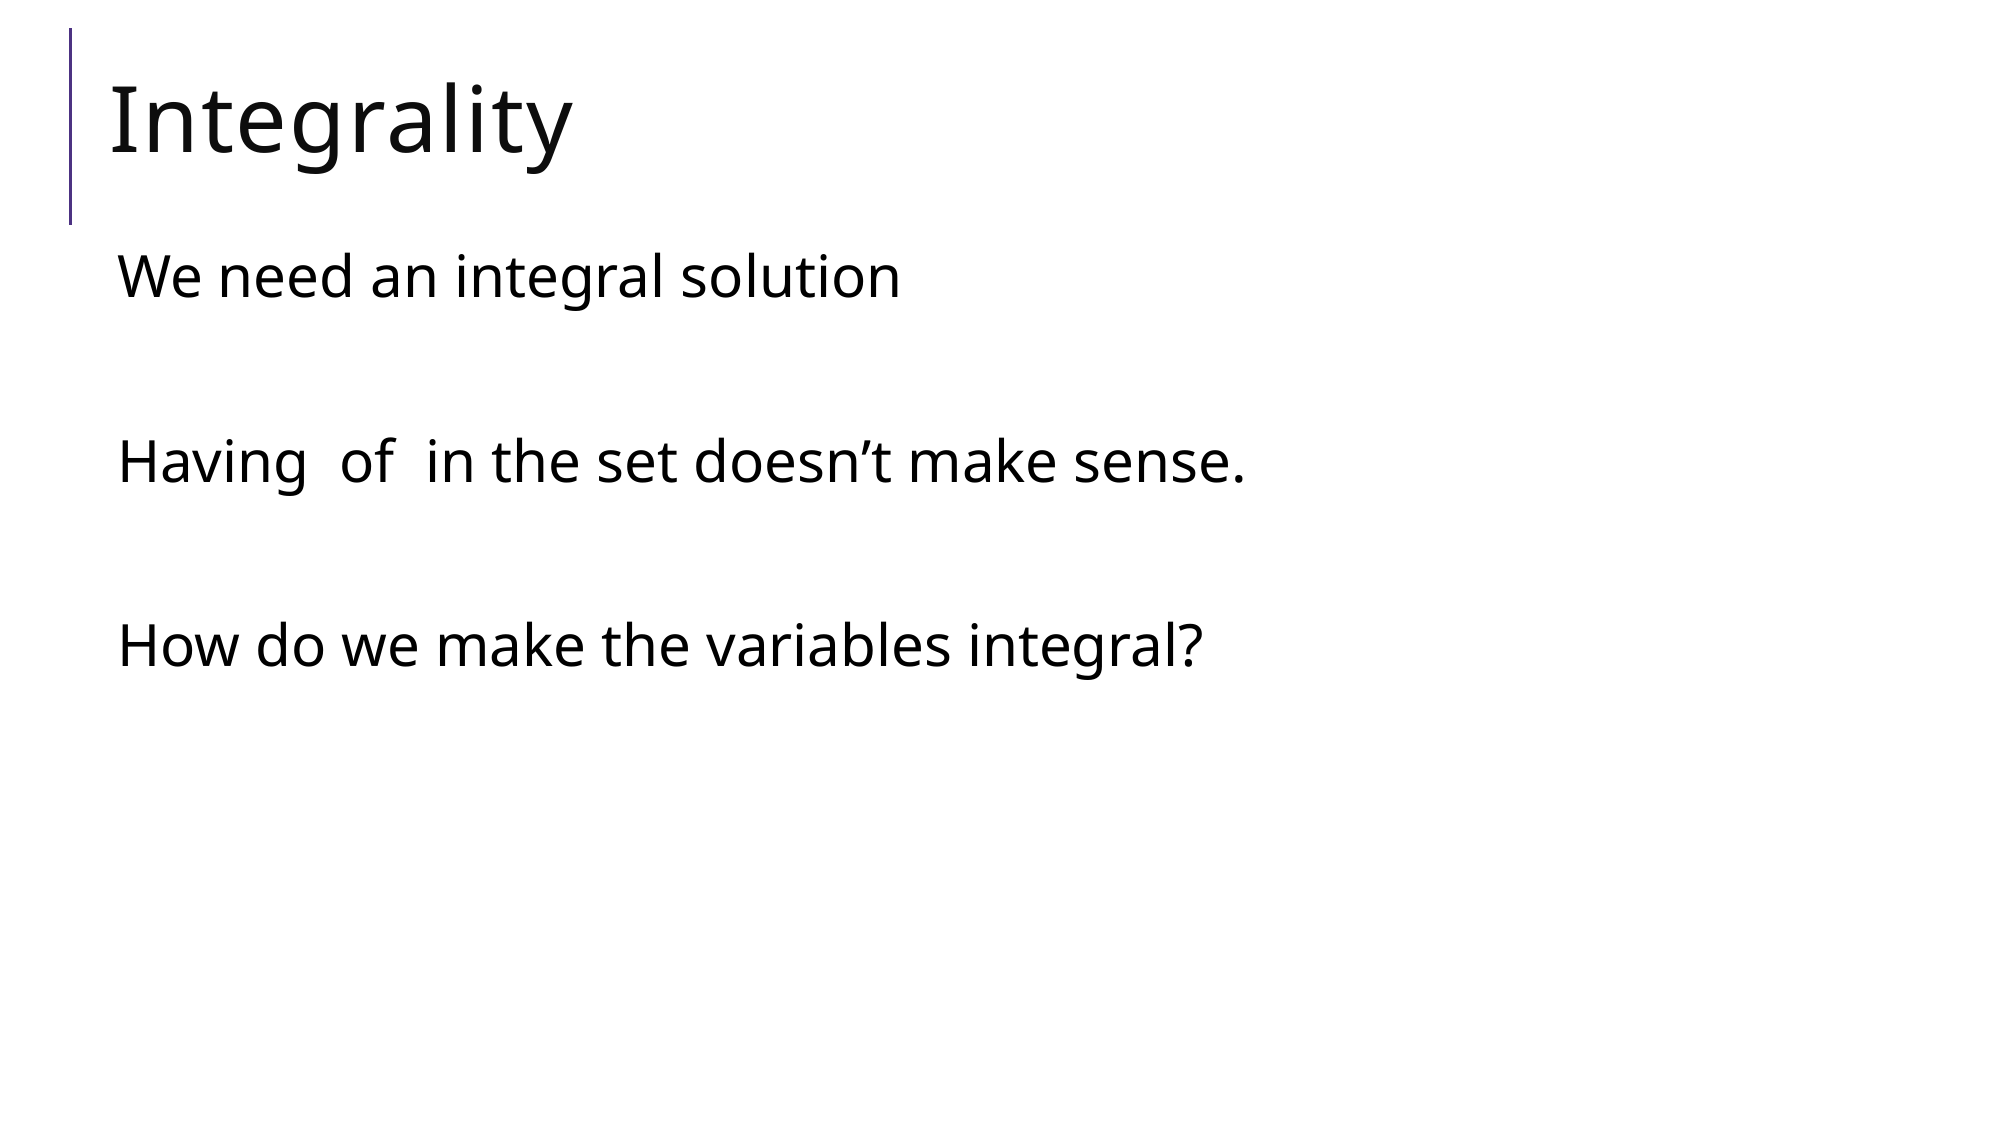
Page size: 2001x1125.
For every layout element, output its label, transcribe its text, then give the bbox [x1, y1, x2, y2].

title Integrality [94, 43, 1930, 210]
